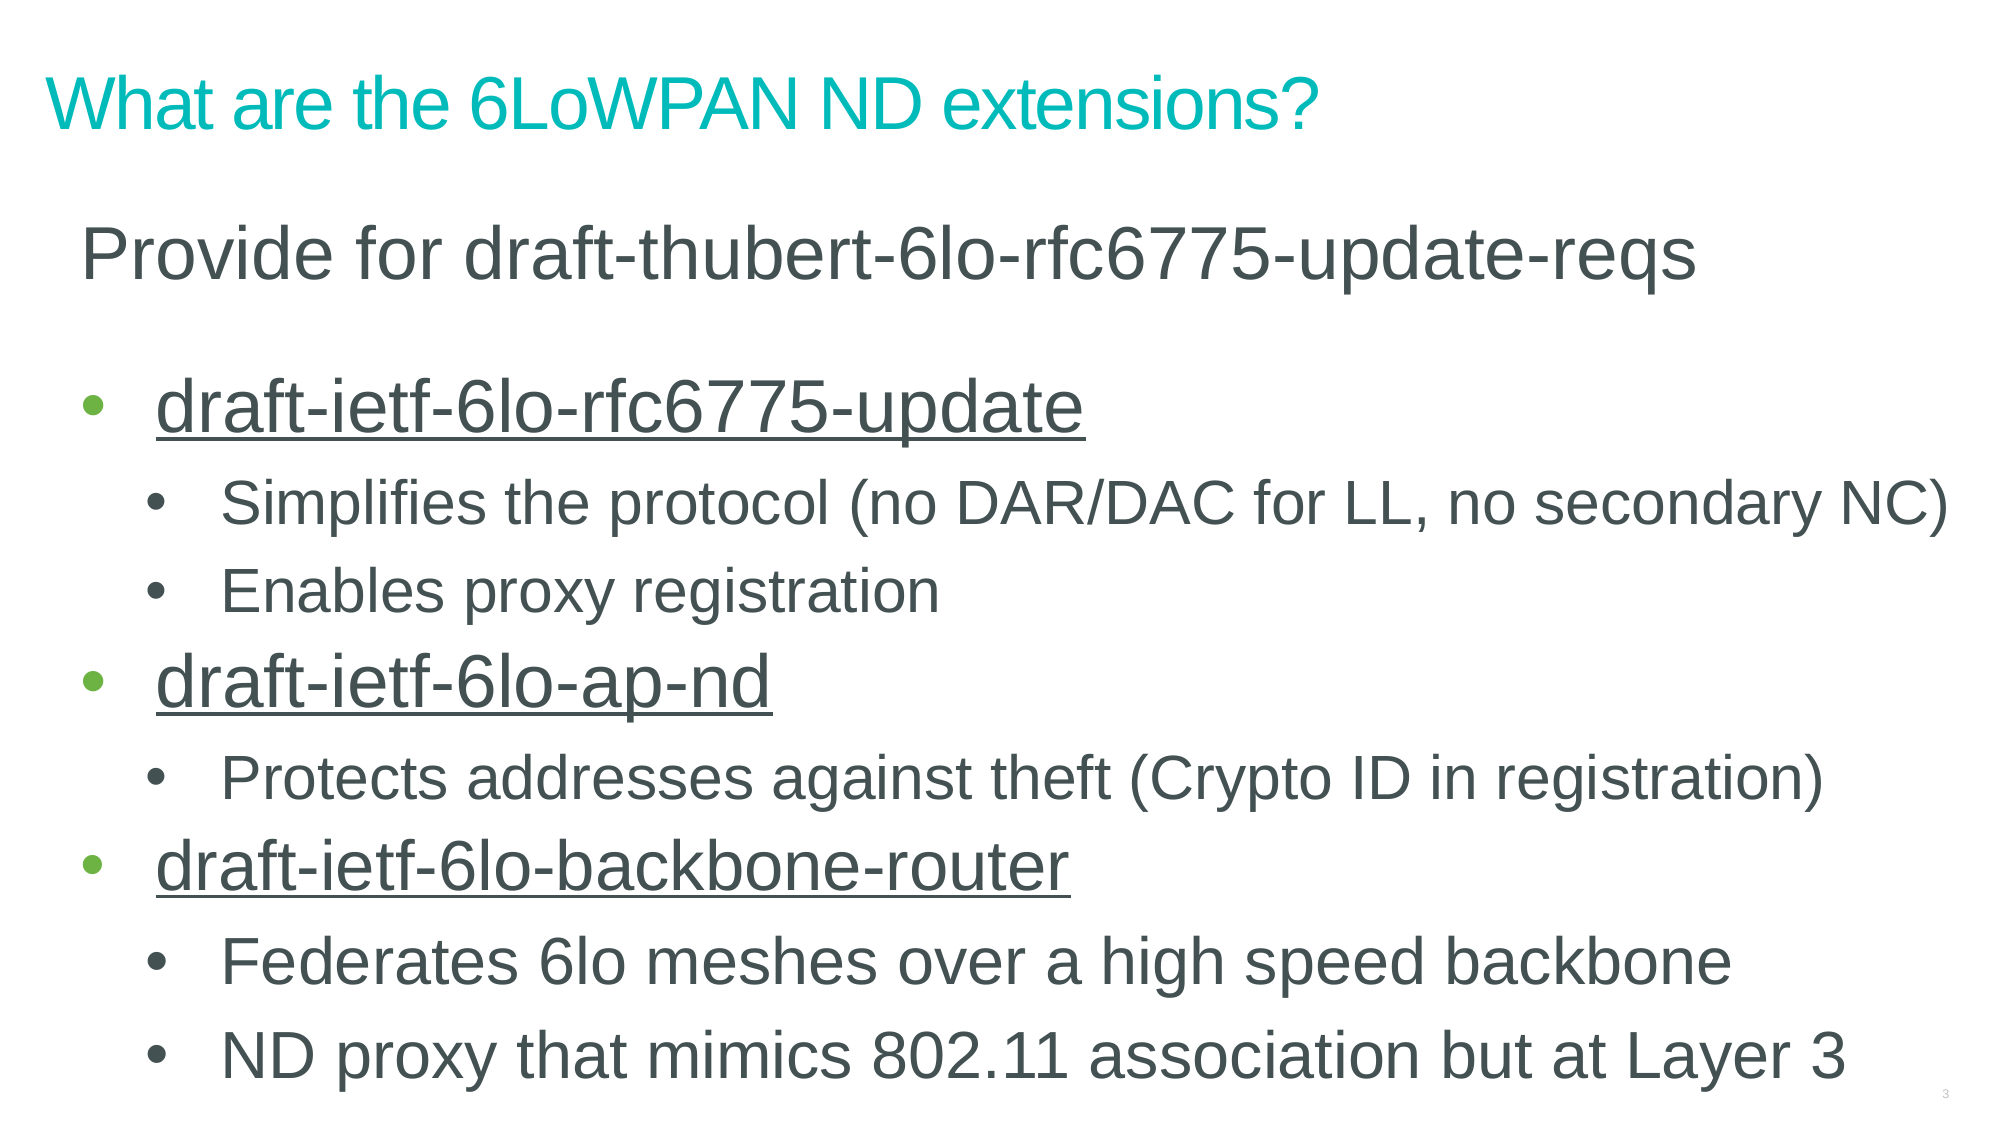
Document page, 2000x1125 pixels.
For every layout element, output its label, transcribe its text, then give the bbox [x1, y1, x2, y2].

list Provide for draft-thubert-6lo-rfc6775-update-reqs draft-ietf-6lo-rfc6775-update Simplifies the protocol (no DAR/DAC for LL, no secondary NC) Enables proxy registration draft-ietf-6lo-ap-nd Protects addresses against theft (Crypto ID in registration) draft-ietf-6lo-backbone-router Federates 6lo meshes over a high speed backbone ND proxy that mimics 802.11 association but at Layer 3 [40, 205, 1972, 977]
title What are the 6LoWPAN ND extensions? [32, 24, 1909, 162]
